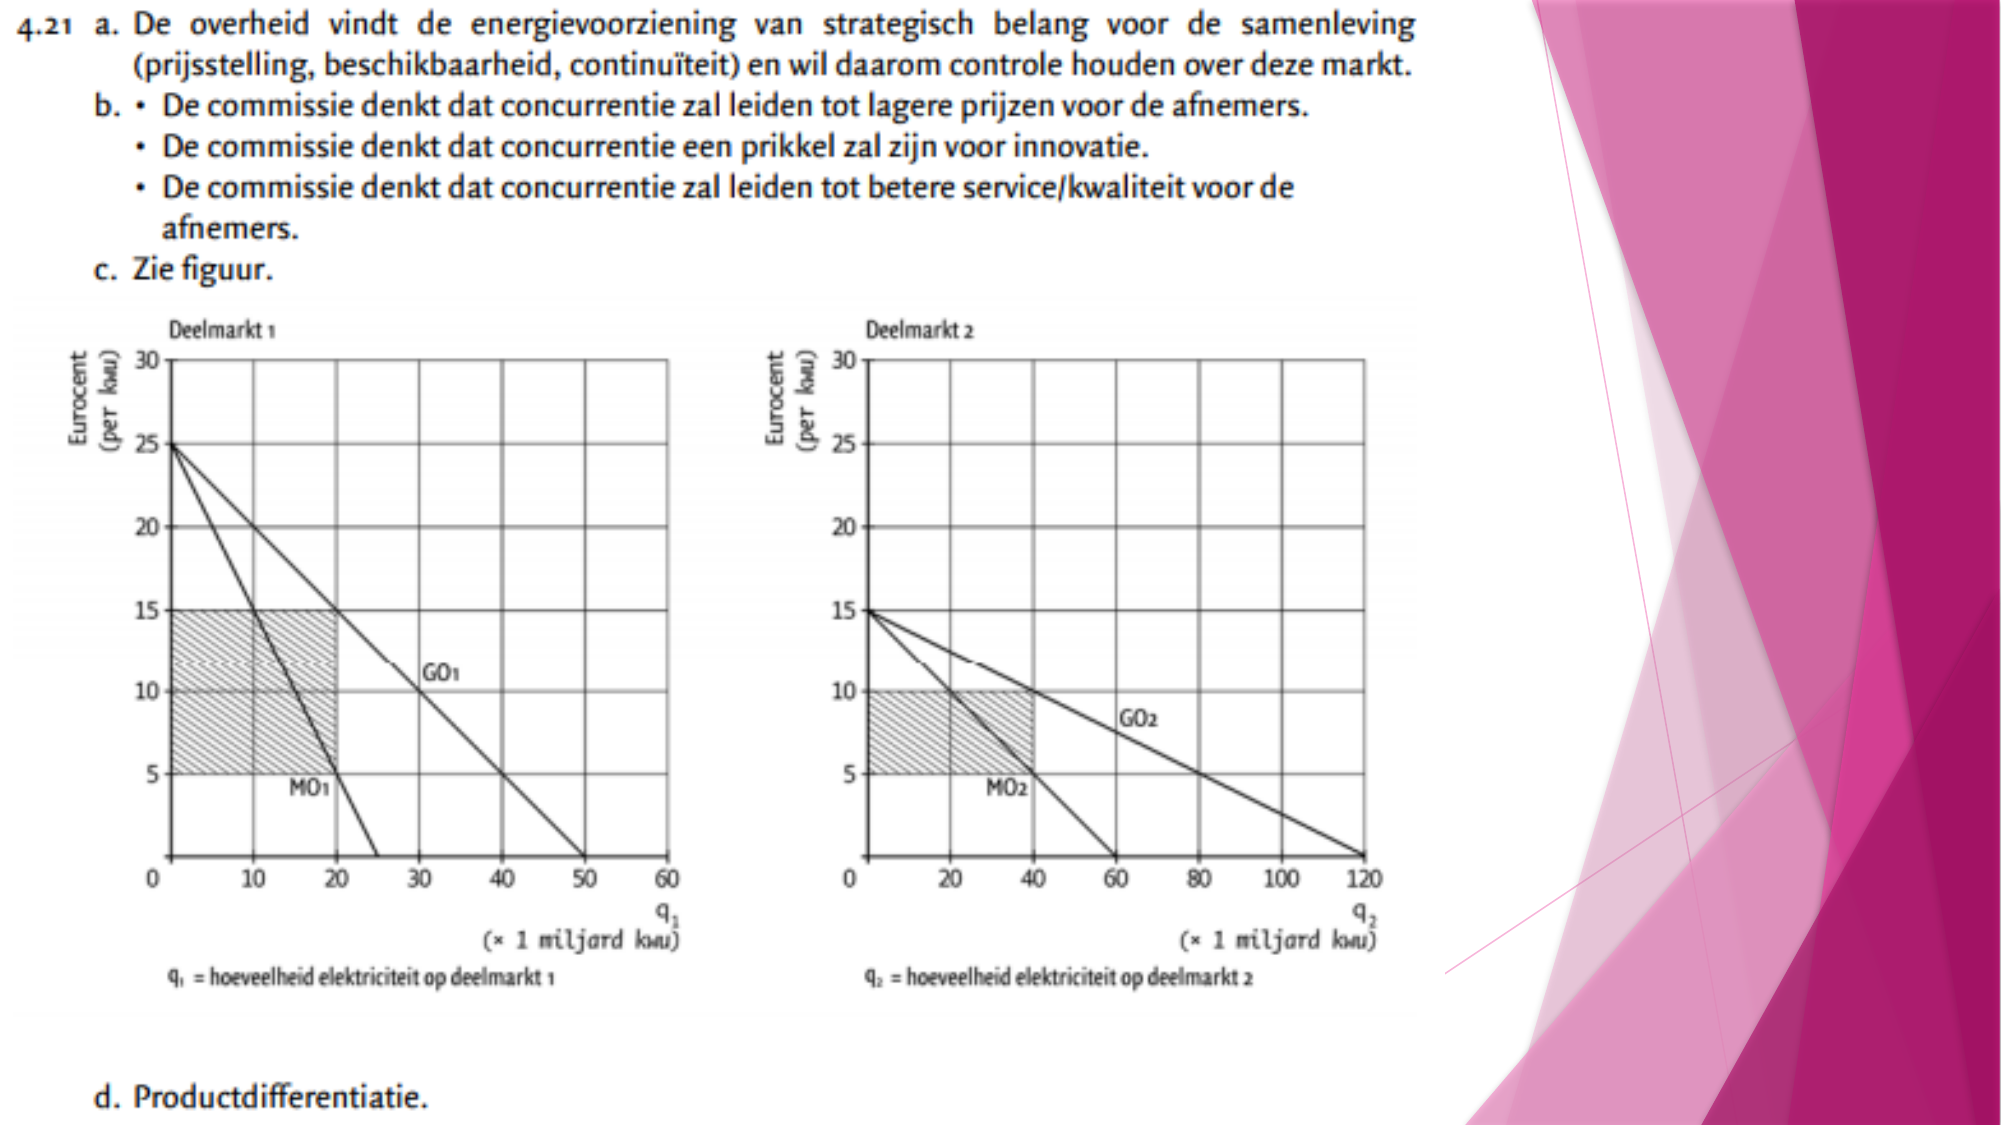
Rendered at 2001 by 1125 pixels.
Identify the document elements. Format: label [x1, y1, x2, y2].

picture [0, 0, 1446, 1125]
